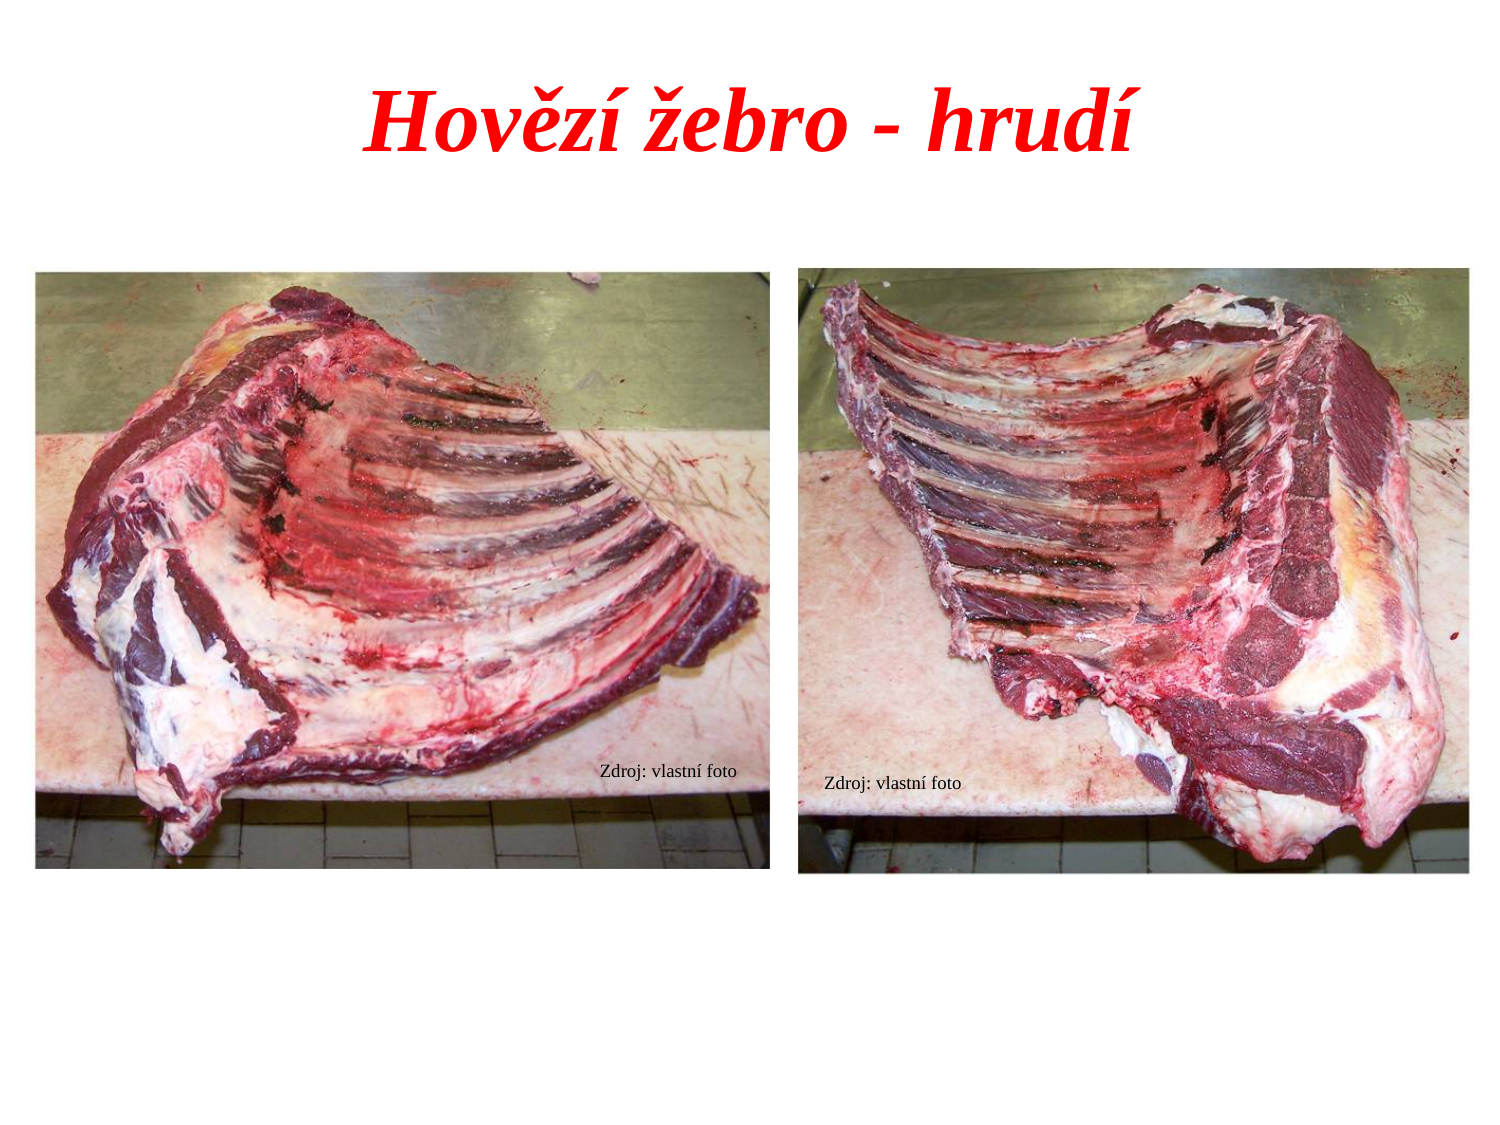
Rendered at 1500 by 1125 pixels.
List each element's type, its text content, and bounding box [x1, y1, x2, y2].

title Hovězí žebro - hrudí [75, 45, 1425, 185]
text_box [29, 266, 1473, 882]
